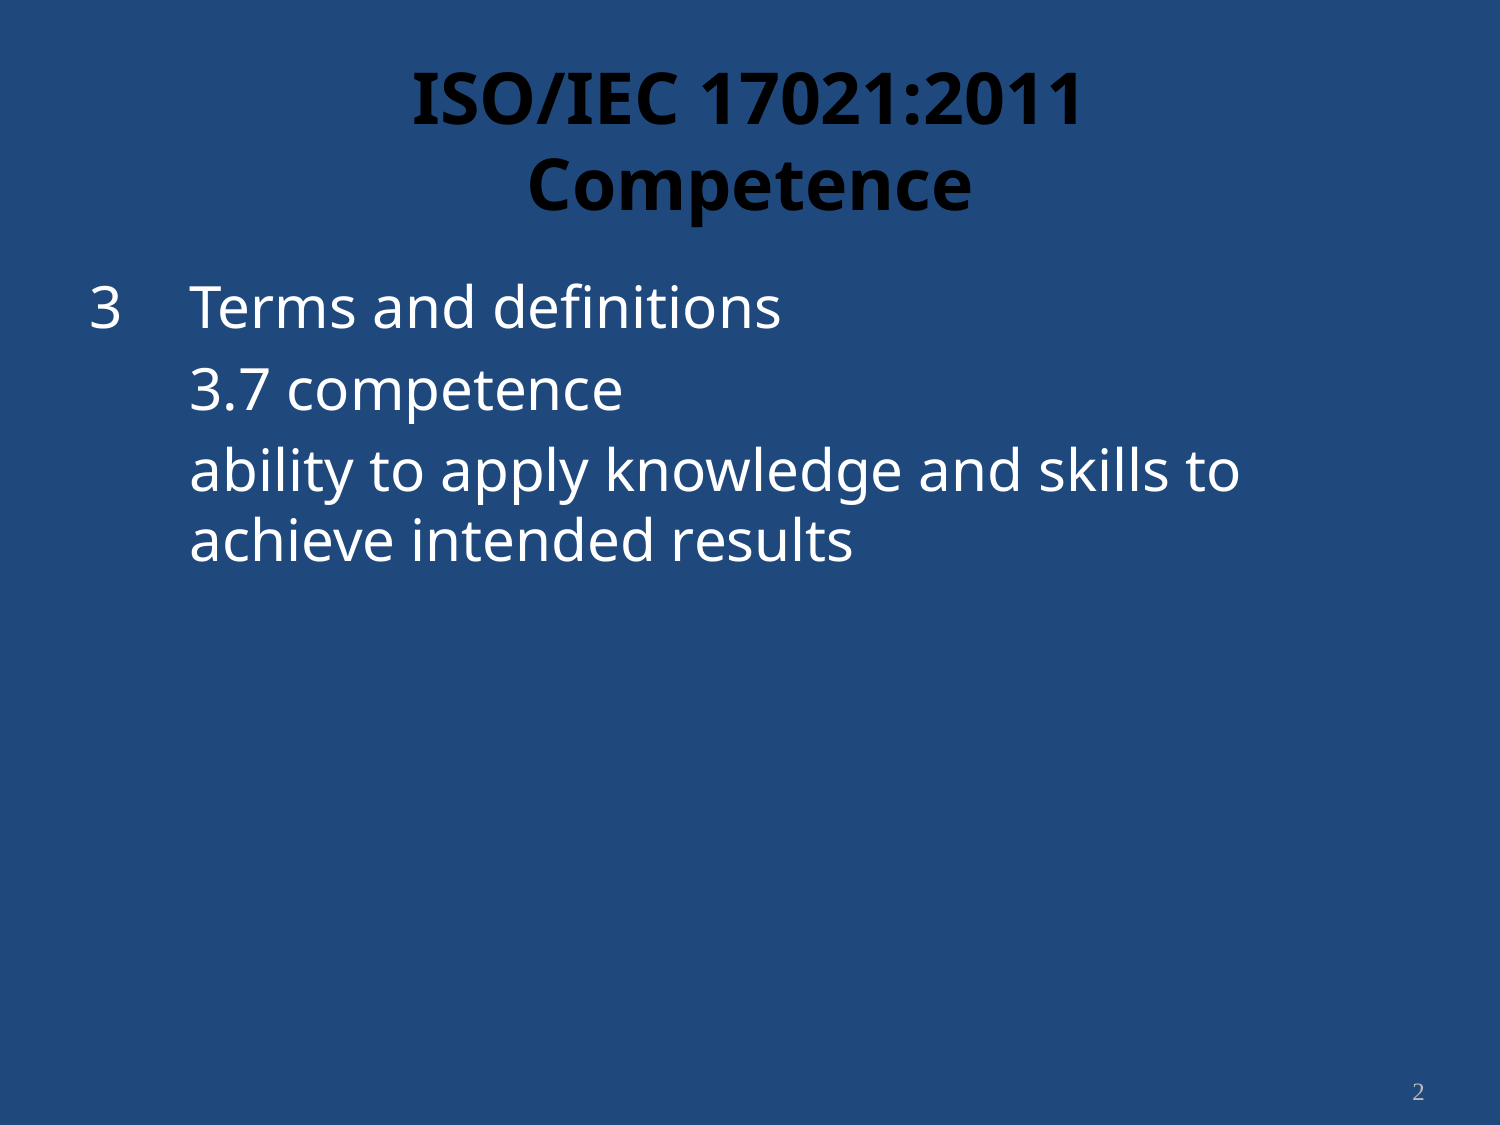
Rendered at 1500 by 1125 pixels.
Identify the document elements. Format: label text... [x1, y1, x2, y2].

list 3 Terms and definitions 3.7 competence ability to apply knowledge and skills to achieve intended results [75, 262, 1425, 1035]
title ISO/IEC 17021:2011 Competence [75, 45, 1425, 233]
slide_number 2 [1299, 1052, 1425, 1113]
